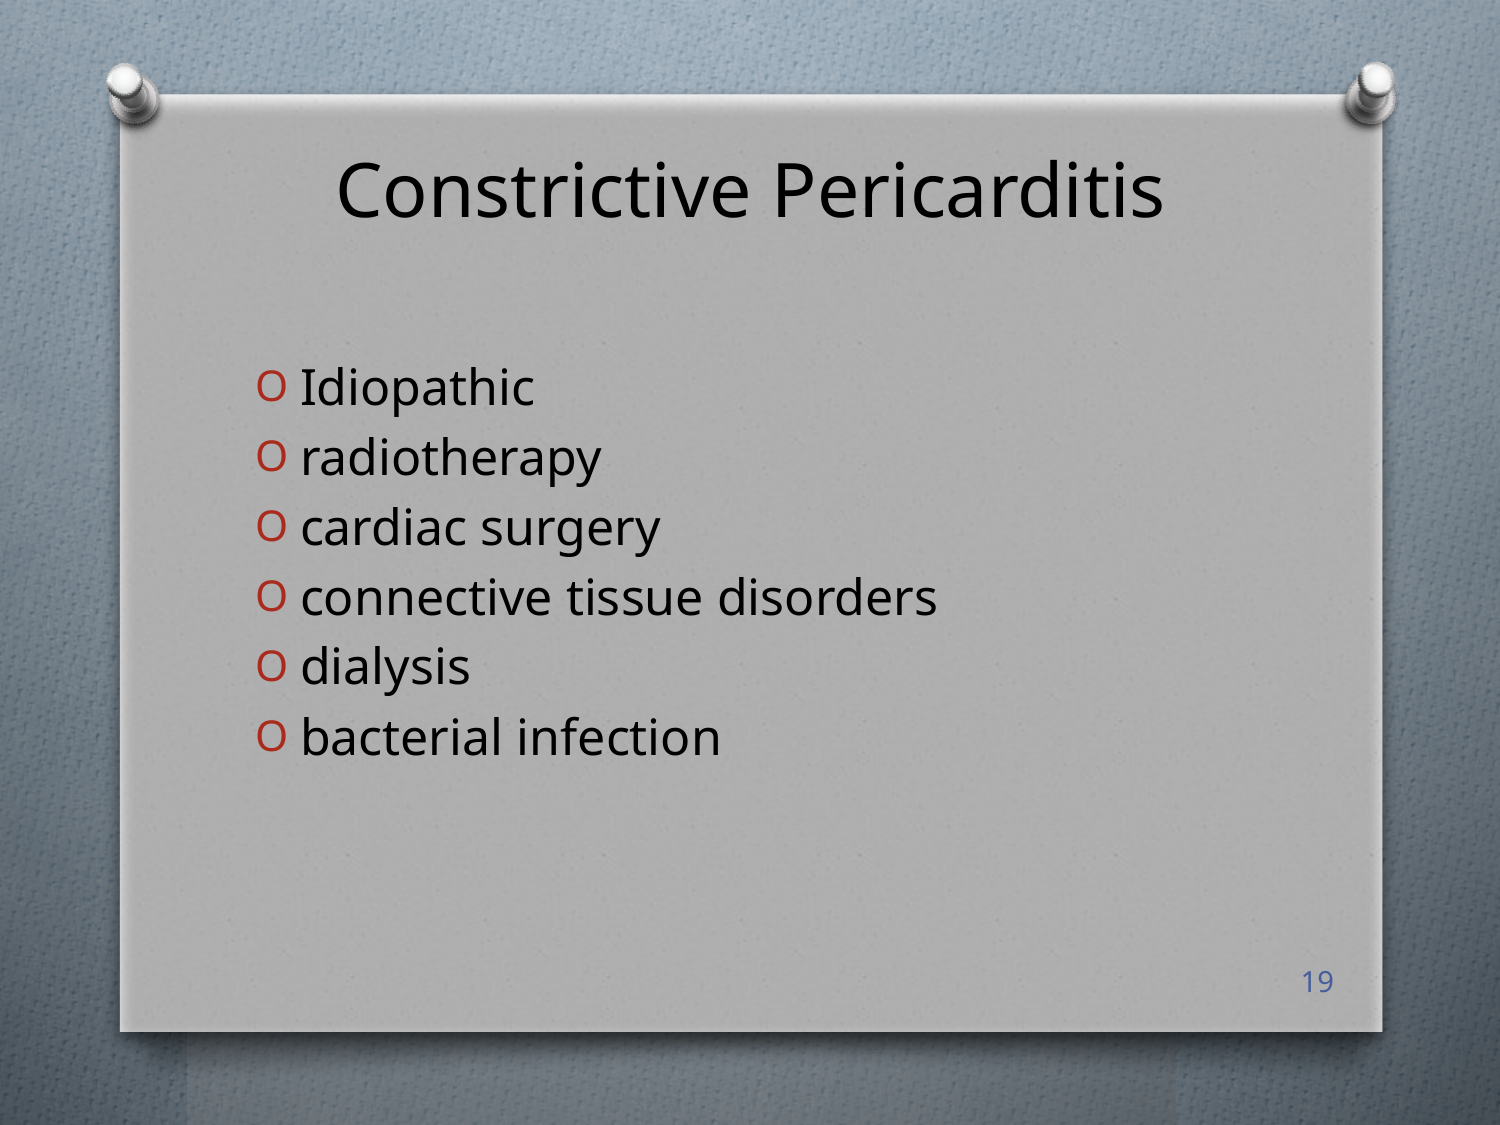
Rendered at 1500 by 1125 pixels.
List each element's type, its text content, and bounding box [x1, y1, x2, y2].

slide_number 19 [1258, 952, 1350, 1013]
title Constrictive Pericarditis [179, 134, 1323, 332]
picture [75, 29, 198, 153]
list Idiopathic radiotherapy cardiac surgery connective tissue disorders dialysis bacterial infection [240, 347, 1257, 939]
picture [1317, 35, 1439, 156]
